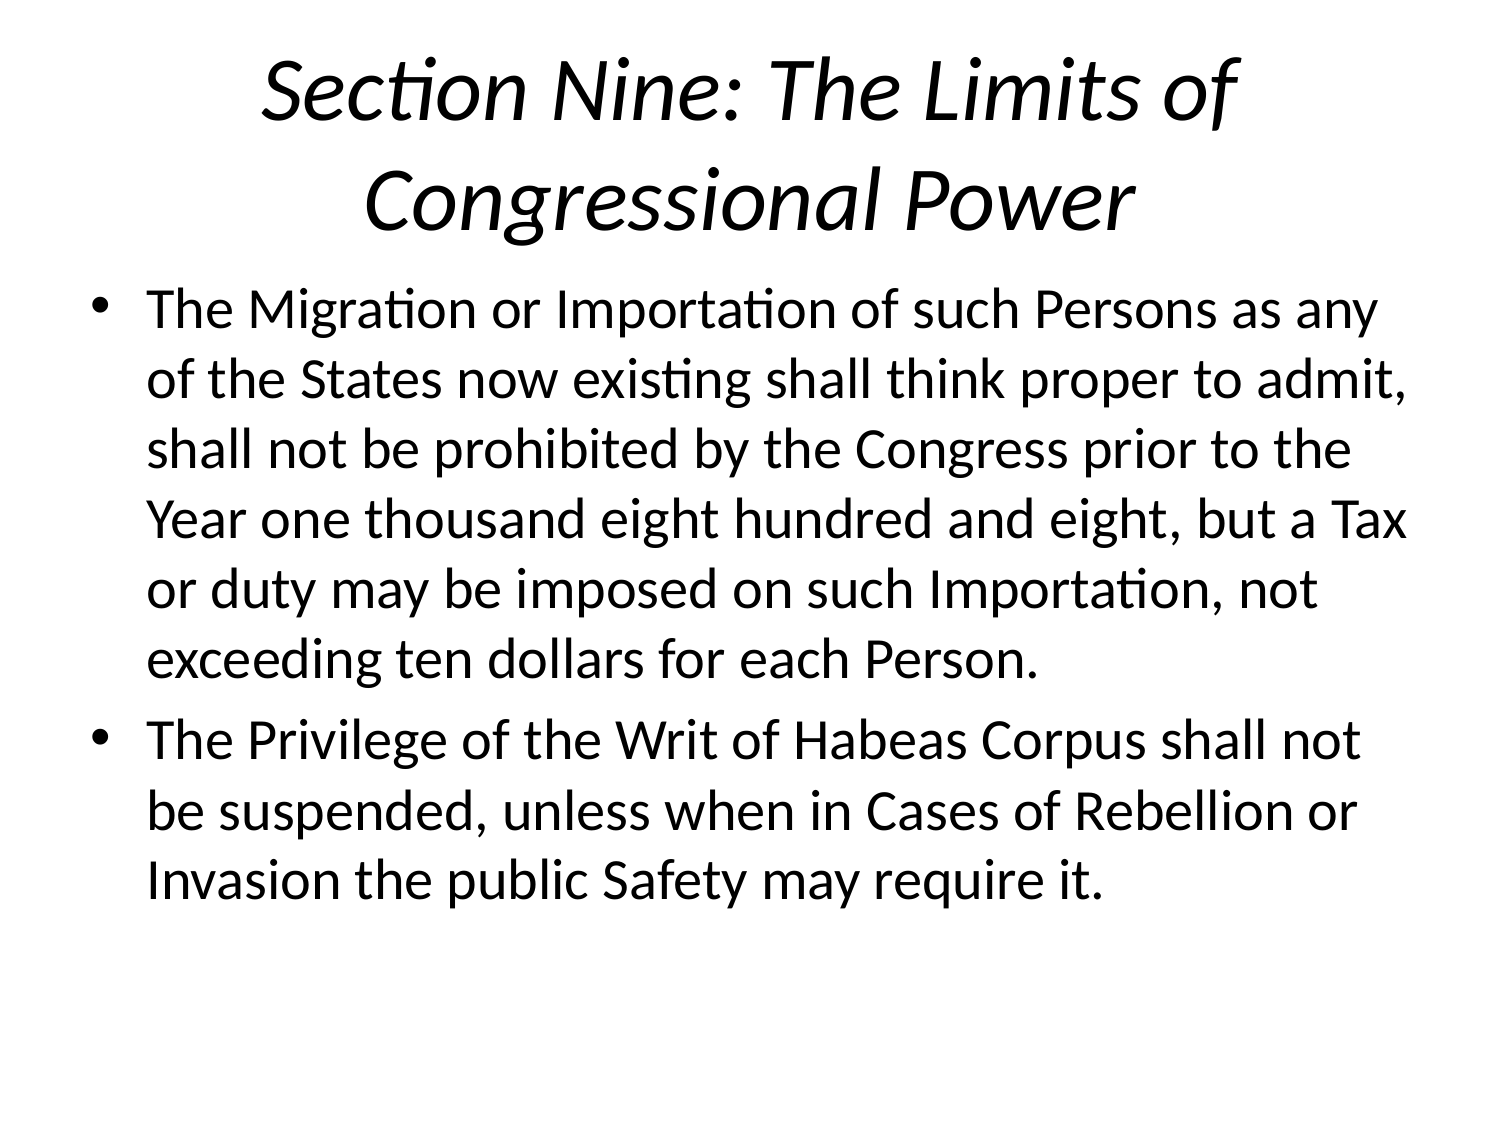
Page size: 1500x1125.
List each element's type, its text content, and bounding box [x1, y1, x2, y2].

title Section Nine: The Limits of Congressional Power [74, 44, 1426, 233]
list The Migration or Importation of such Persons as any of the States now existing shall think proper to admit, shall not be prohibited by the Congress prior to the Year one thousand eight hundred and eight, but a Tax or duty may be imposed on such Importation, not exceeding ten dollars for each Person. The Privilege of the Writ of Habeas Corpus shall not be suspended, unless when in Cases of Rebellion or Invasion the public Safety may require it. [74, 262, 1426, 1006]
